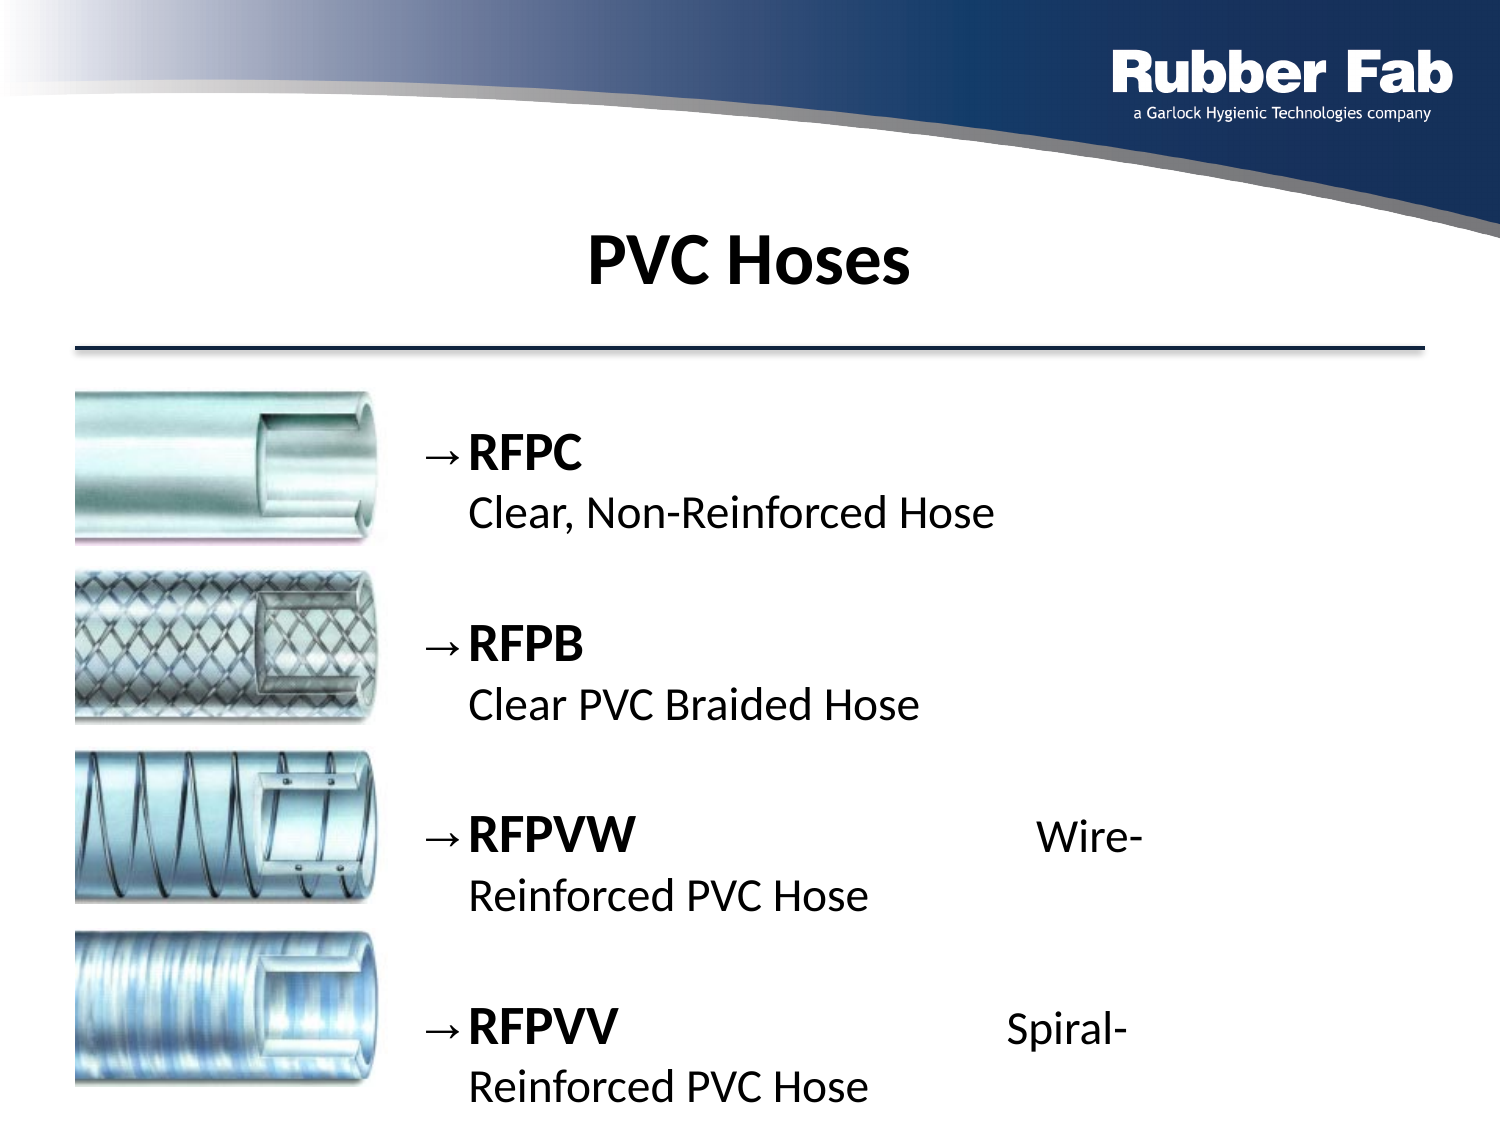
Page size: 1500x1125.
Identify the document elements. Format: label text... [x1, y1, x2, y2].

picture [74, 745, 388, 905]
picture [74, 387, 388, 546]
picture [74, 928, 388, 1087]
text_box RFPC Clear, Non-Reinforced Hose RFPB Clear PVC Braided Hose RFPVW Wire-Reinforced PVC Hose RFPVV Spiral-Reinforced PVC Hose [399, 407, 1175, 1125]
title PVC Hoses [75, 160, 1425, 349]
picture [74, 566, 388, 725]
picture [0, 0, 1500, 240]
